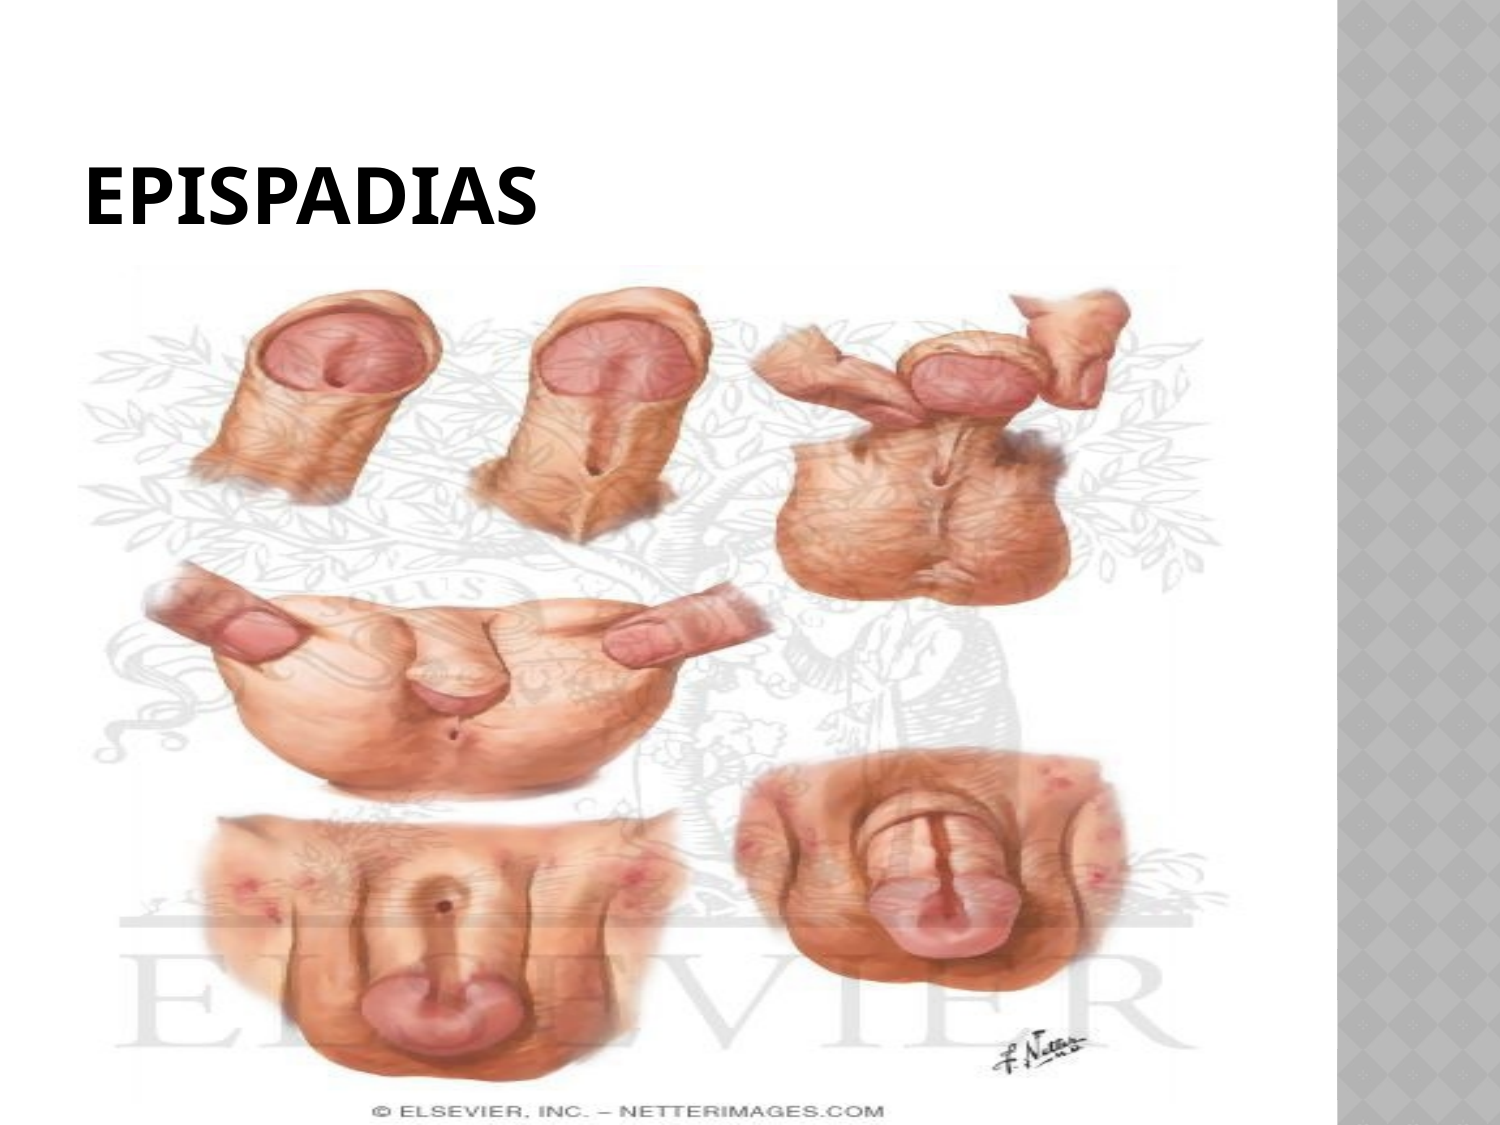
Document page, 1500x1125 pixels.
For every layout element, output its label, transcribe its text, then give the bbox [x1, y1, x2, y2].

picture [37, 265, 1276, 1125]
title epispadias [75, 52, 1263, 240]
